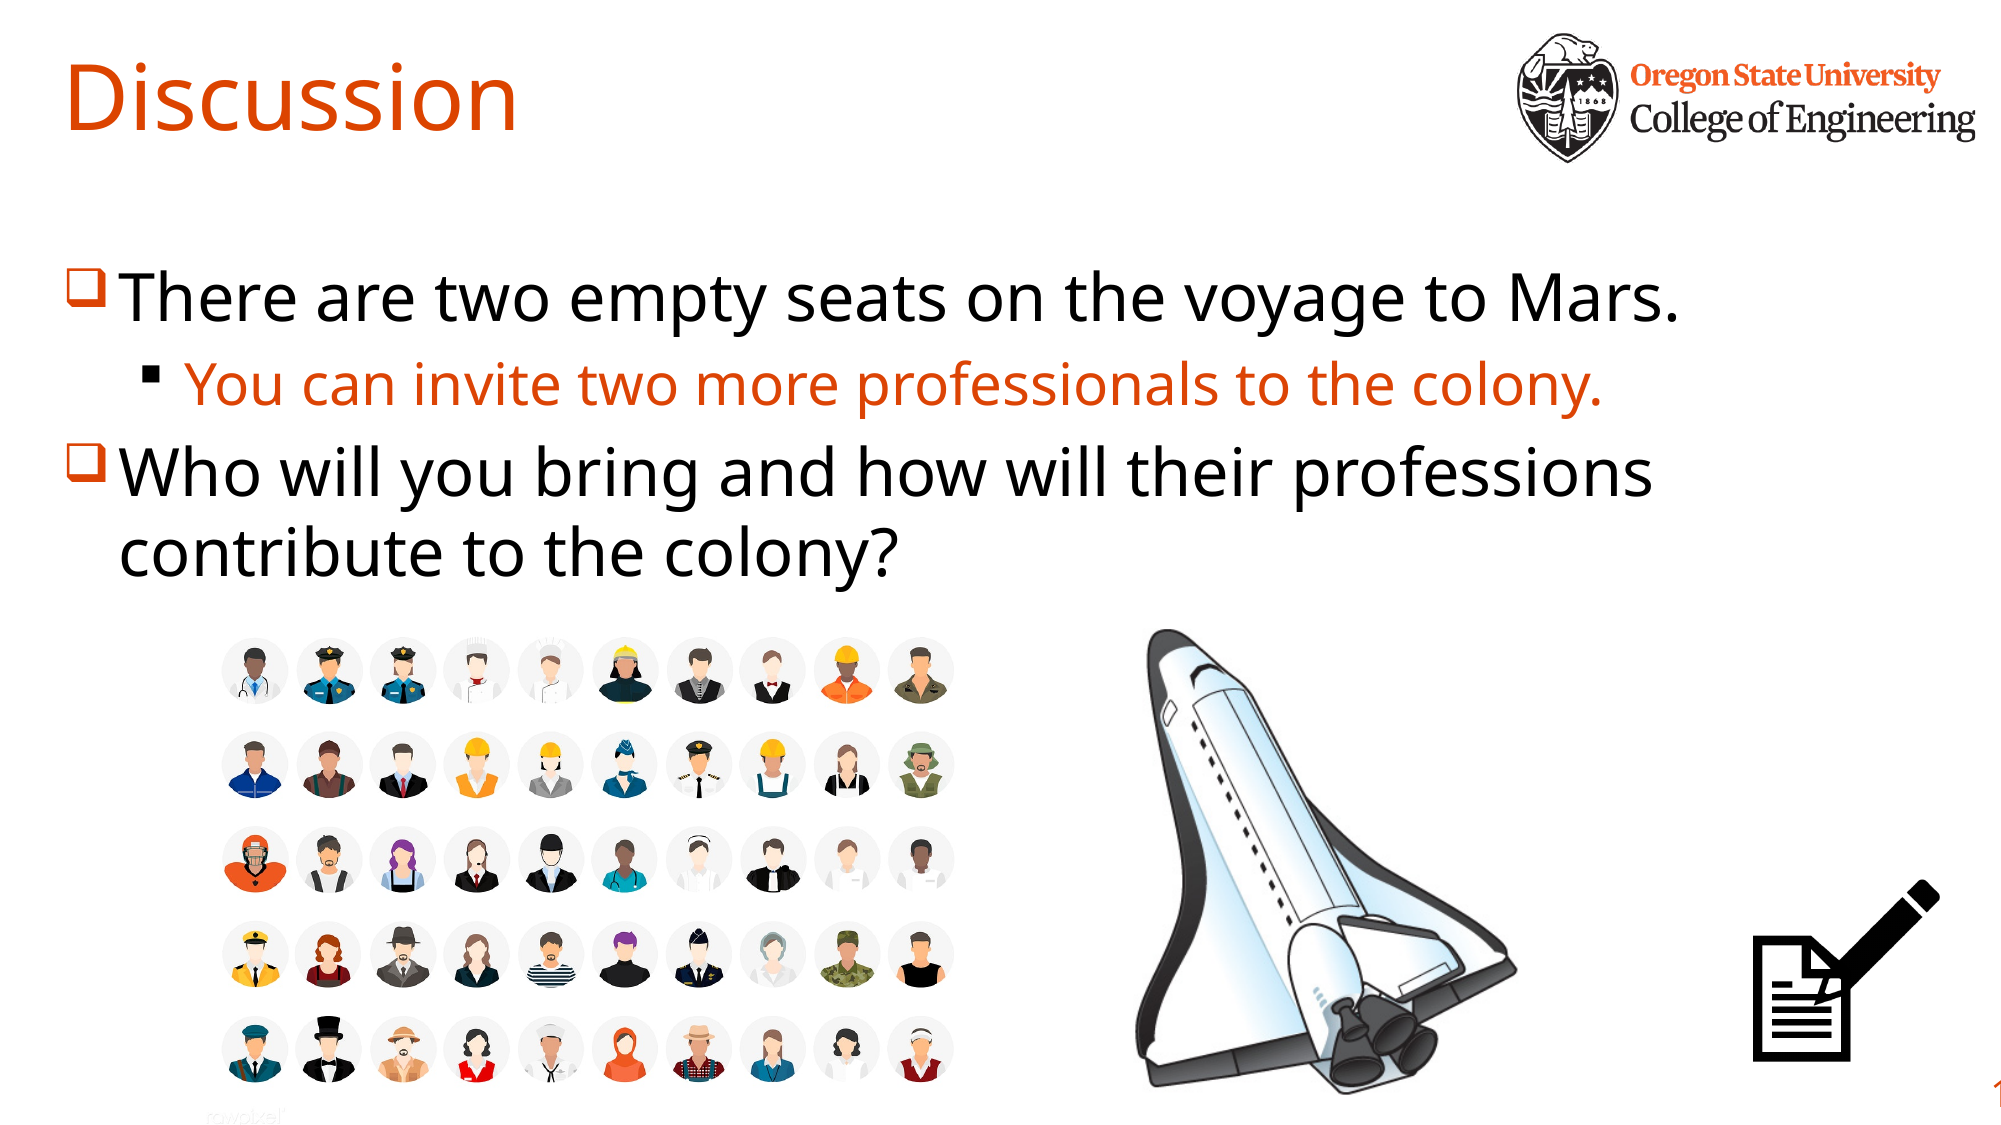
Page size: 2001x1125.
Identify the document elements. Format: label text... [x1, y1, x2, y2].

title Discussion [48, 31, 1490, 228]
list There are two empty seats on the voyage to Mars. You can invite two more professionals to the colony. Who will you bring and how will their professions contribute to the colony? [48, 247, 1965, 1074]
picture [192, 581, 983, 1125]
picture [1133, 628, 1520, 1097]
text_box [1726, 867, 1953, 1074]
